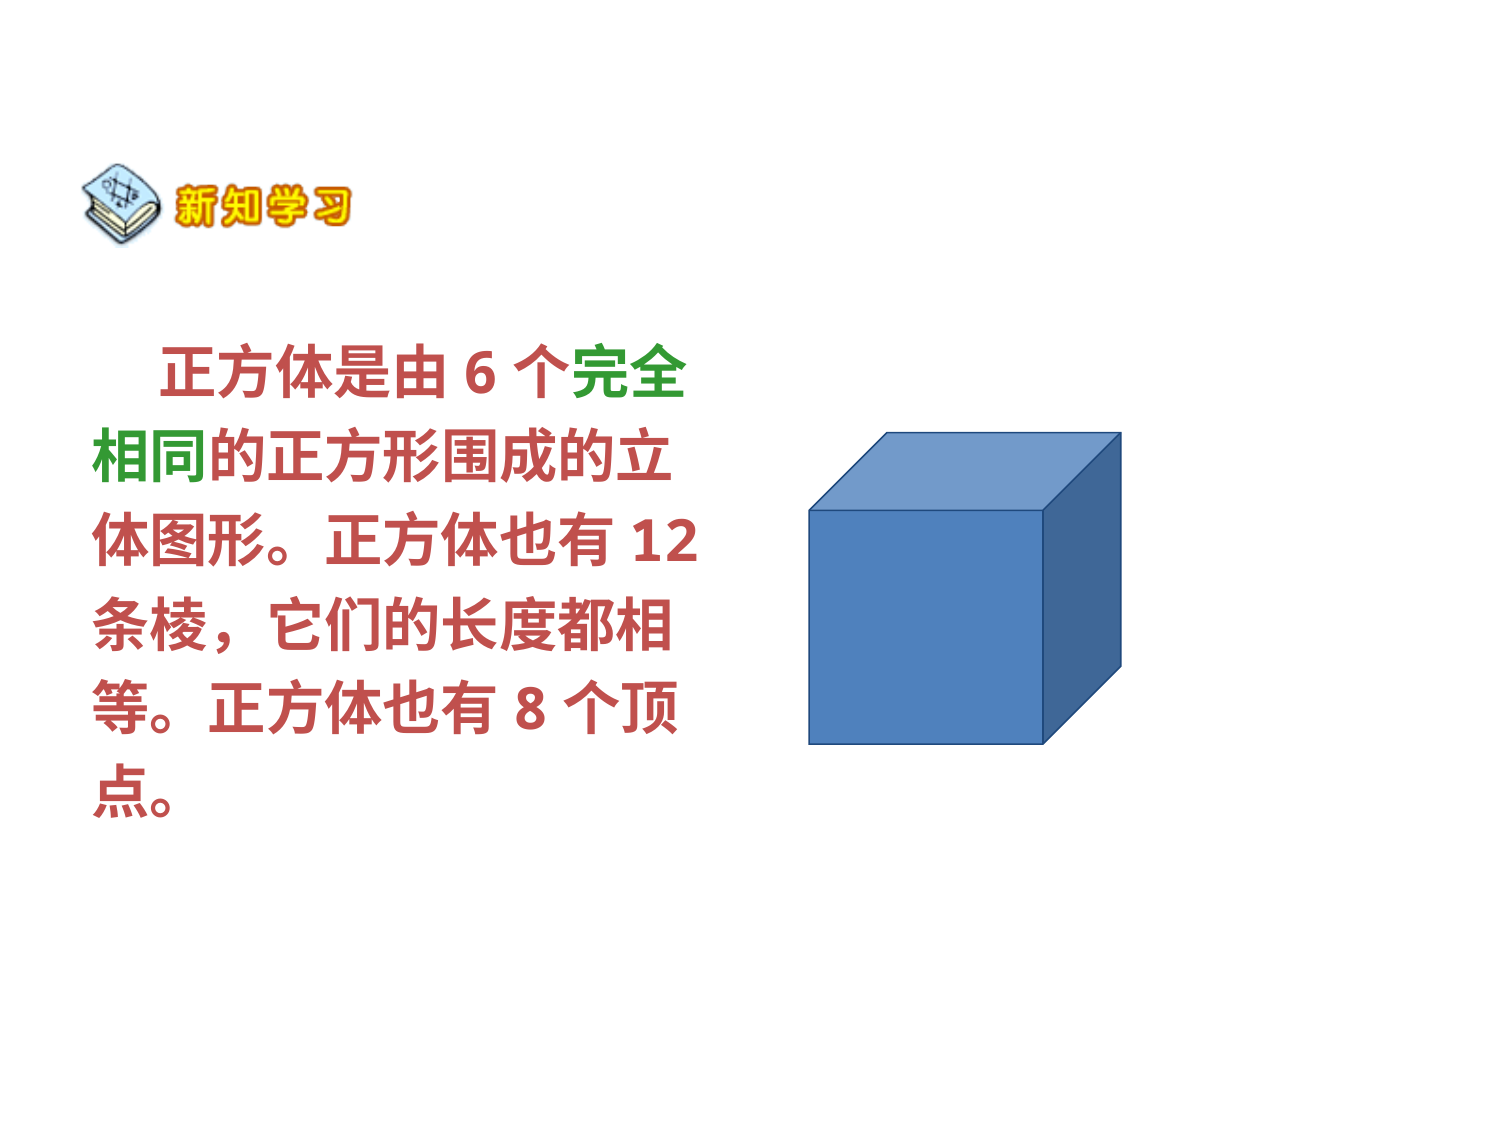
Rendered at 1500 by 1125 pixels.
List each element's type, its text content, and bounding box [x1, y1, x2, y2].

text_box 正方体是由6个完全相同的正方形围成的立体图形。正方体也有12条棱，它们的长度都相等。正方体也有8个顶点。 [76, 314, 740, 833]
text_box [809, 432, 1121, 745]
picture [76, 160, 355, 248]
